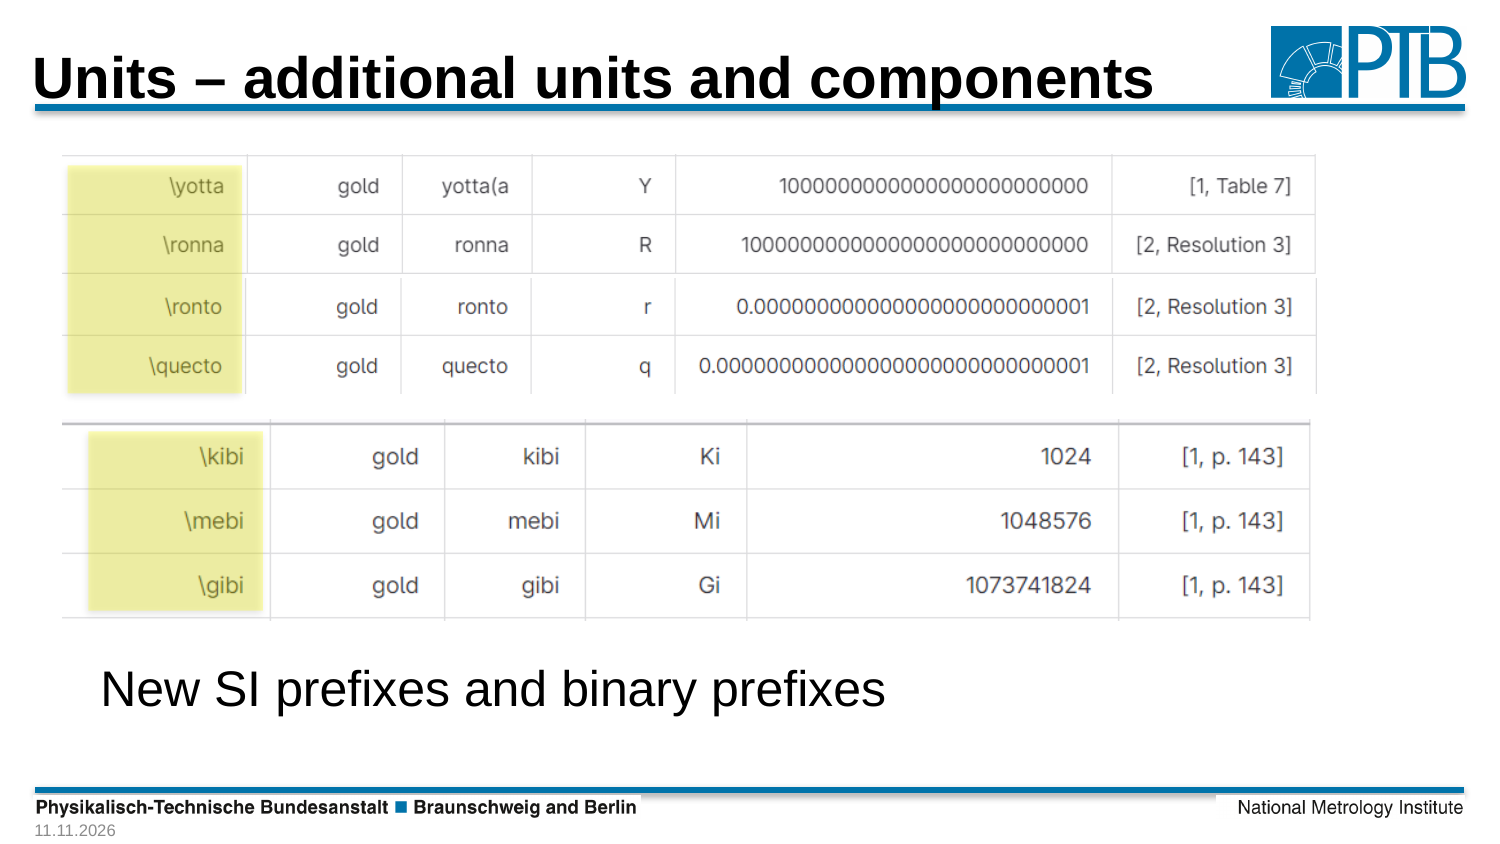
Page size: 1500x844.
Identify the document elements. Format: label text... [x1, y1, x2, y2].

picture [61, 419, 1318, 621]
picture [1459, 80, 1467, 98]
picture [1216, 795, 1465, 819]
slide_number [19, 815, 669, 844]
picture [61, 278, 1318, 394]
picture [61, 153, 1318, 274]
picture [33, 795, 641, 815]
picture [1459, 26, 1467, 75]
text_box New SI prefixes and binary prefixes [85, 649, 962, 725]
title Units – additional units and components [17, 26, 1459, 123]
